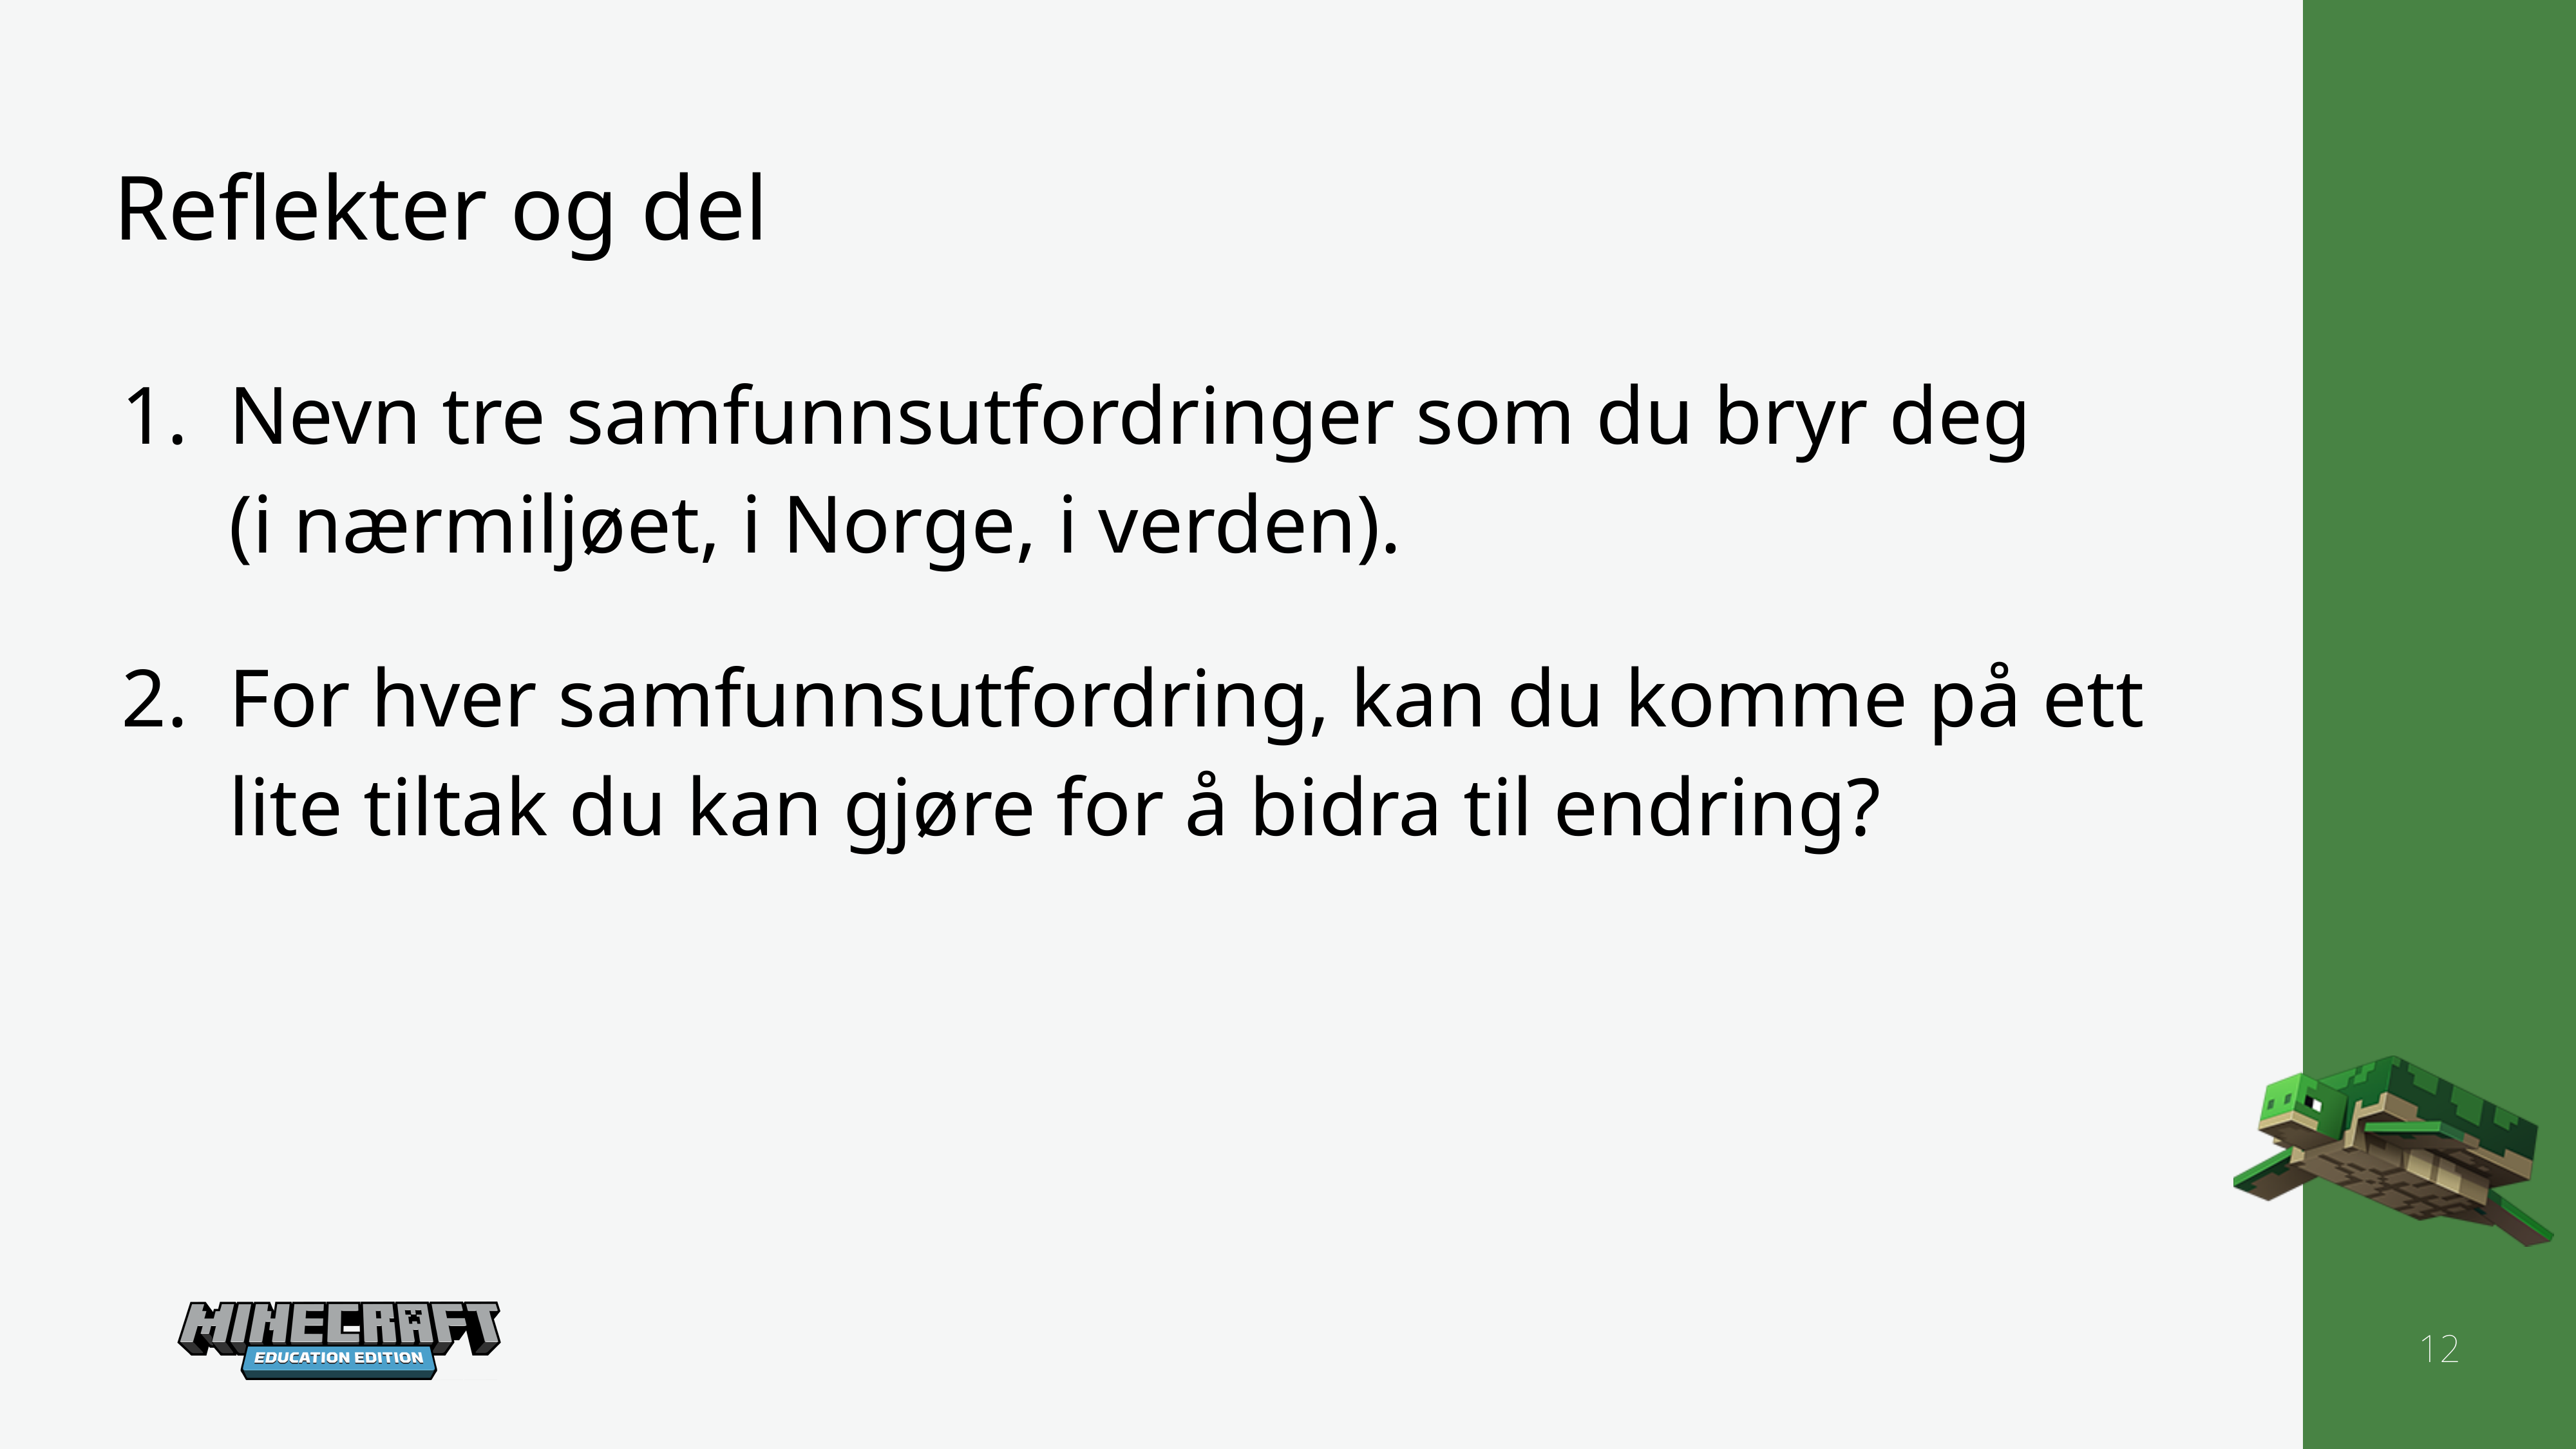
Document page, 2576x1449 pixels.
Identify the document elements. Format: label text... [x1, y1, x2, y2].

list Nevn tre samfunnsutfordringer som du bryr deg (i nærmiljøet, i Norge, i verden). For hver samfunnsutfordring, kan du komme på ett lite tiltak du kan gjøre for å bidra til endring? [86, 323, 2190, 1289]
title Reflekter og del [86, 124, 2490, 288]
picture [2233, 1056, 2554, 1247]
slide_number 12 [2391, 1298, 2489, 1403]
picture [177, 1302, 501, 1380]
